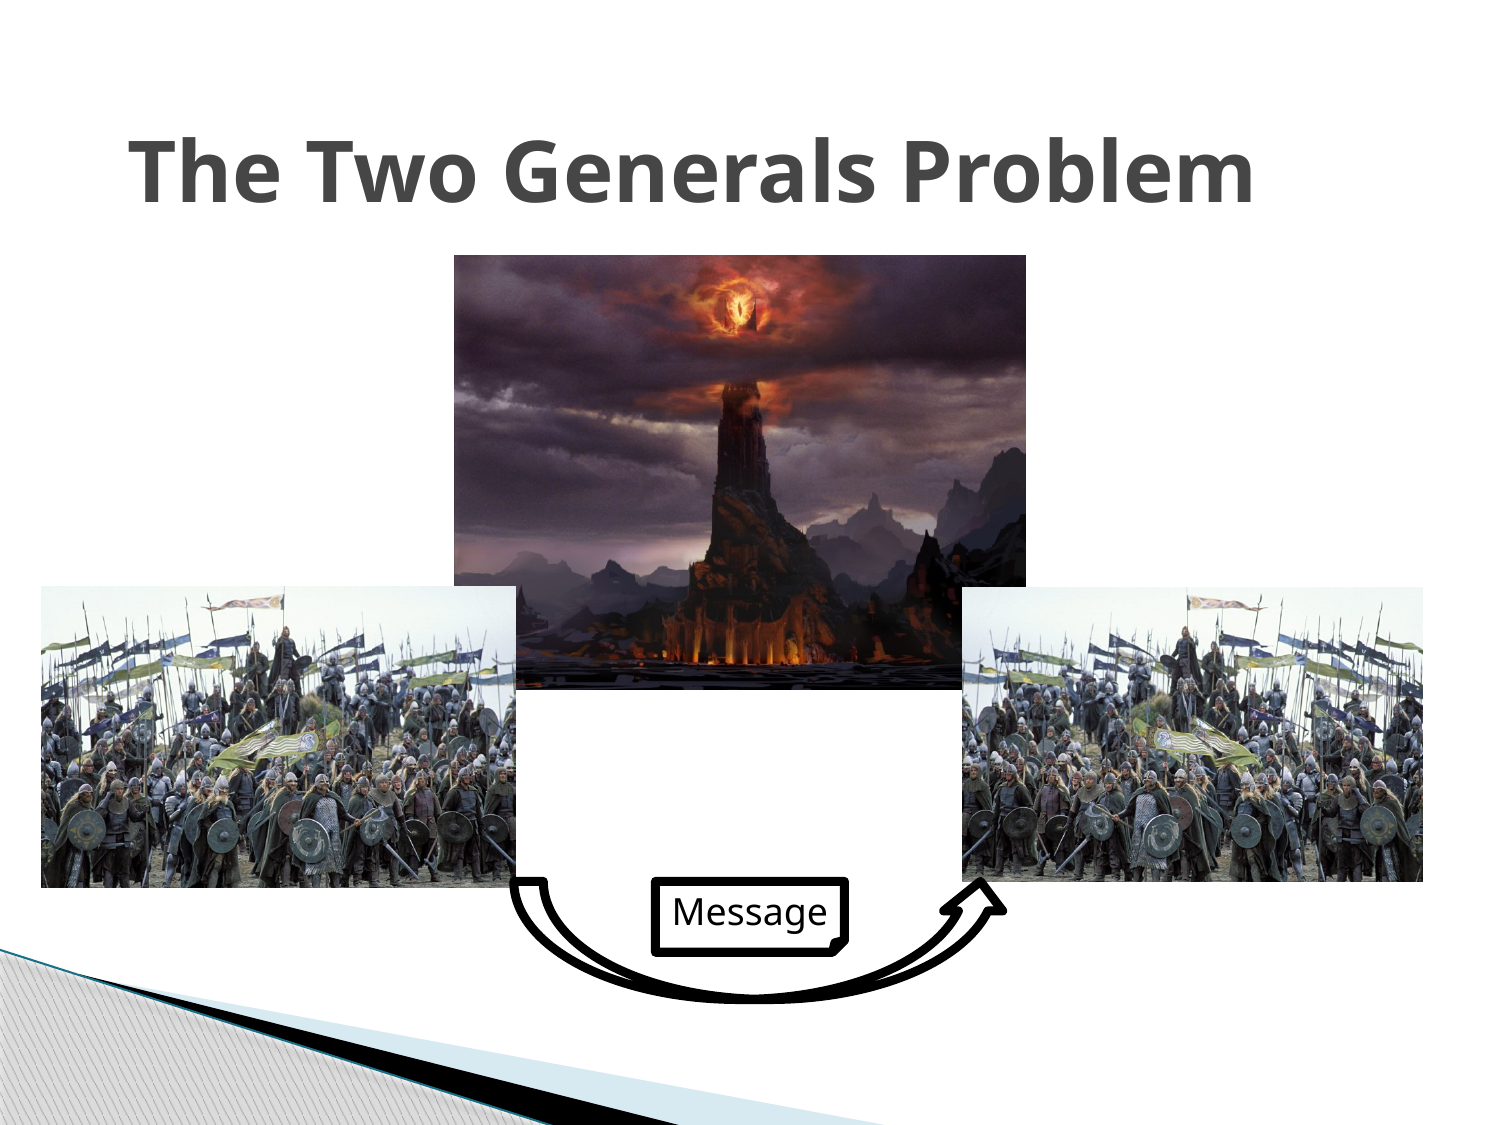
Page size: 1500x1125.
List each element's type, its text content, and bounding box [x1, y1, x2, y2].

title The Two Generals Problem [112, 74, 1388, 262]
text_box Message [650, 876, 849, 957]
picture [40, 255, 1424, 889]
text_box [511, 876, 1008, 1005]
